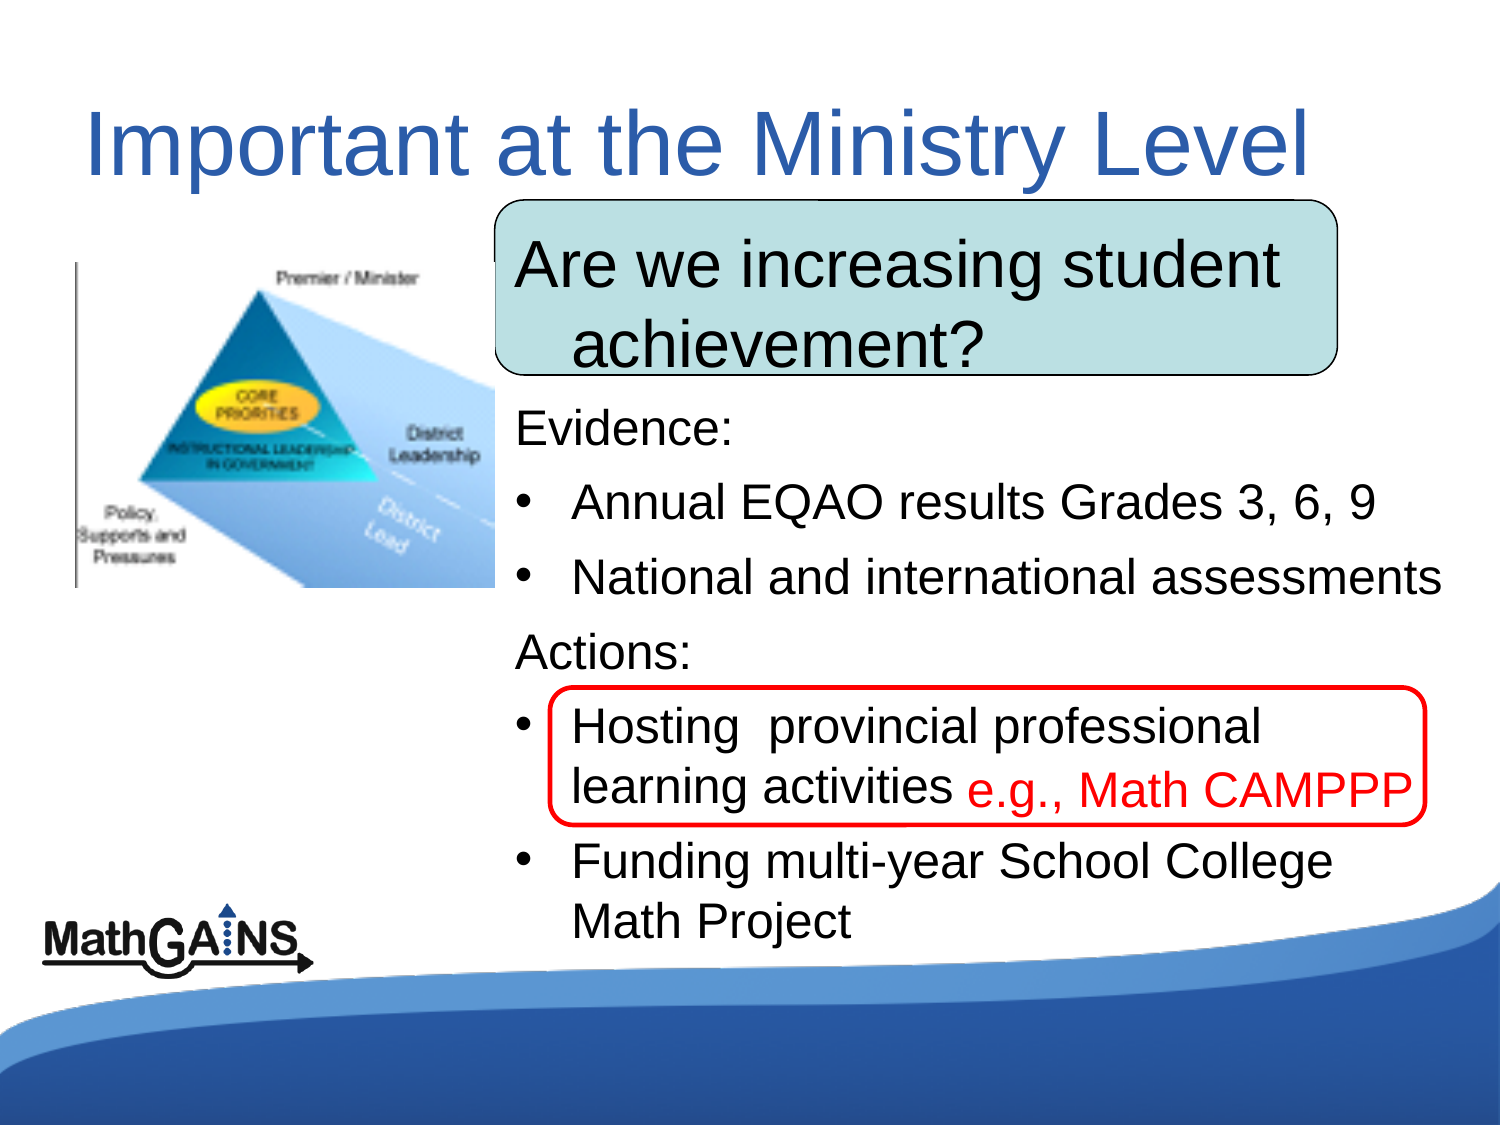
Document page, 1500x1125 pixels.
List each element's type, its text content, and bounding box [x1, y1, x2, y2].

picture [0, 878, 1500, 1125]
list Are we increasing student achievement? Evidence: Annual EQAO results Grades 3, 6, 9 National and international assessments Actions: Hosting provincial professional learning activities Funding multi-year School College Math Project [499, 211, 1463, 956]
title Important at the Ministry Level [74, 14, 1426, 263]
text_box [549, 687, 1425, 825]
text_box e.g., Math CAMPPP [952, 749, 1430, 825]
picture [74, 262, 495, 588]
